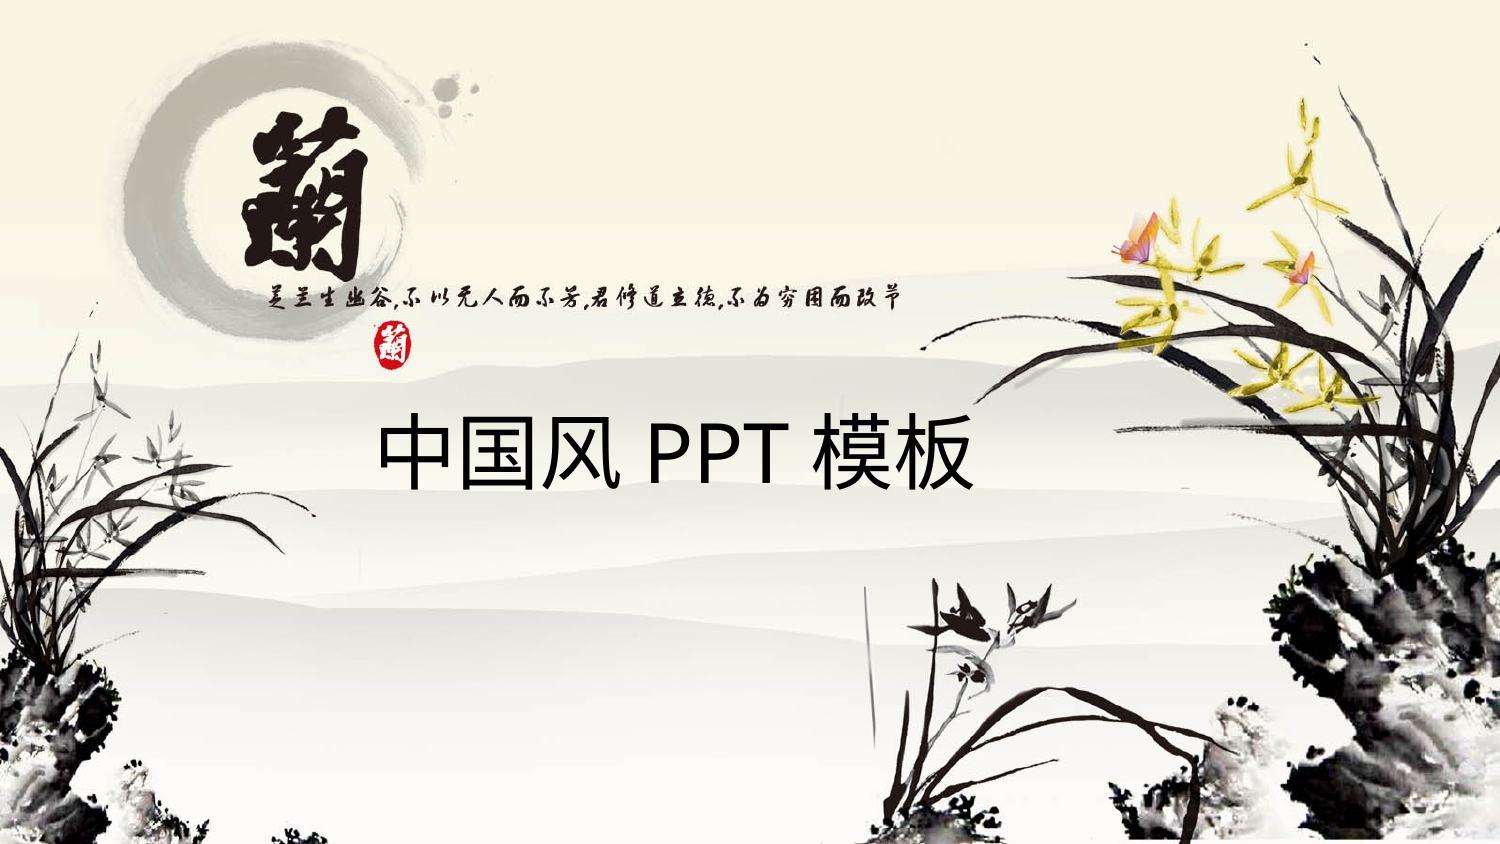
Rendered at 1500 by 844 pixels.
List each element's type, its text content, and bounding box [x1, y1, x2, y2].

title 中国风PPT模板 [37, 359, 1313, 541]
picture [0, 0, 1500, 844]
